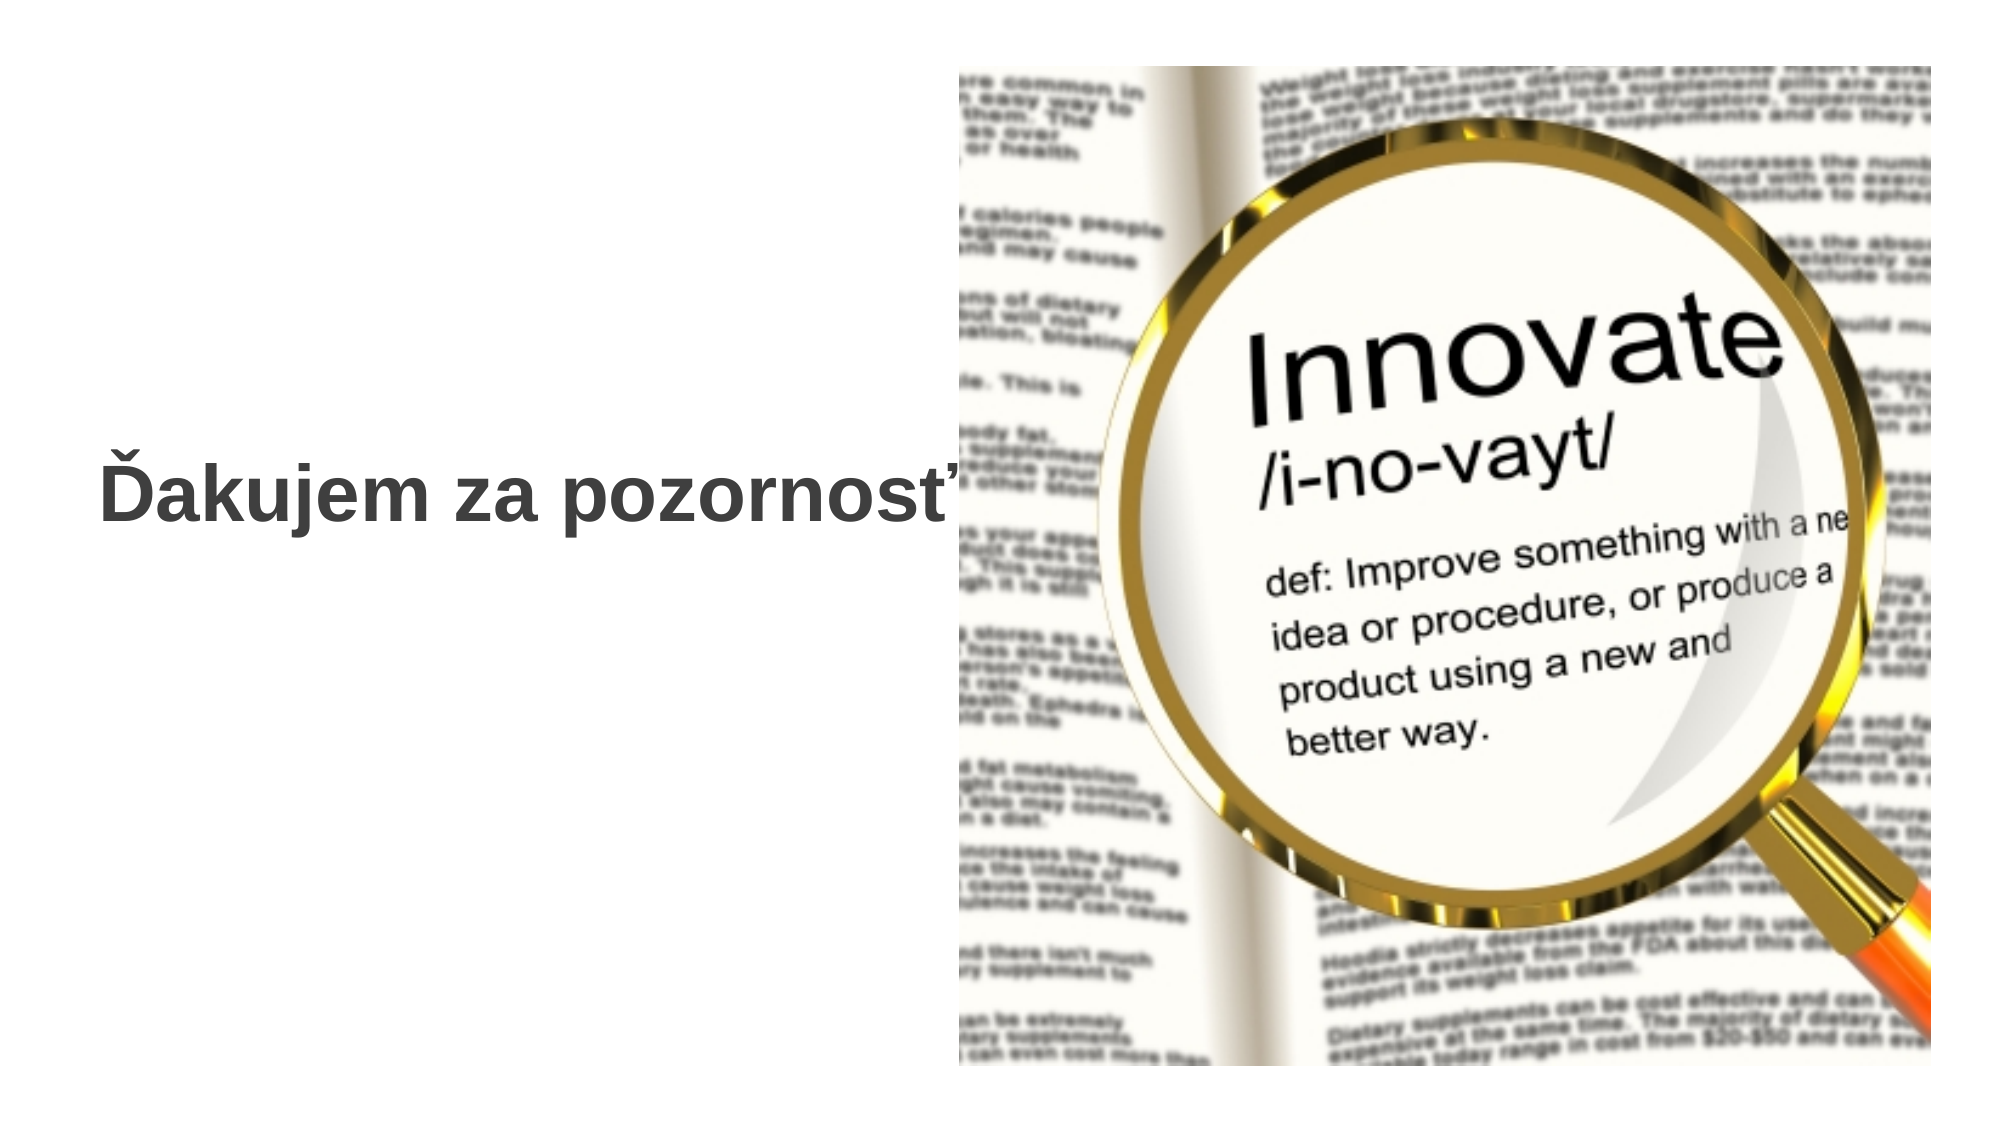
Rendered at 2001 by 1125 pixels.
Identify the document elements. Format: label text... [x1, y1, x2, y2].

picture [959, 30, 1931, 1066]
title Ďakujem za pozornosť [48, 410, 959, 581]
